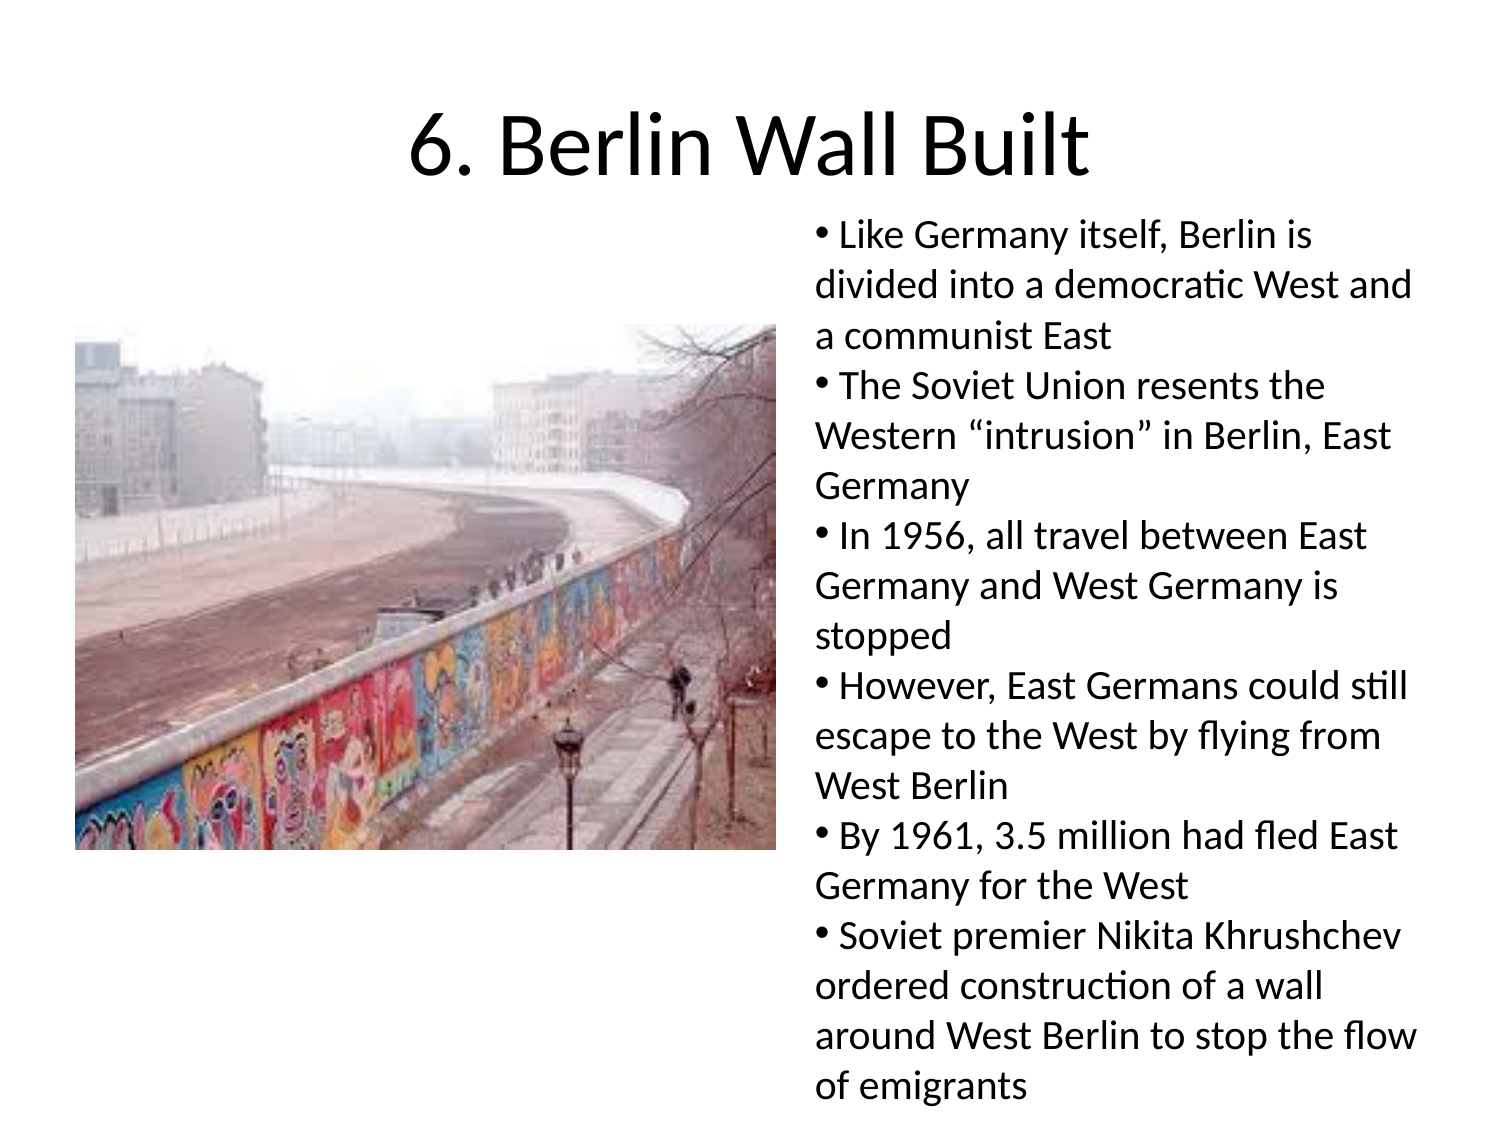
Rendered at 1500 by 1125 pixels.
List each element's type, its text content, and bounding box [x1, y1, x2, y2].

title 6. Berlin Wall Built [75, 45, 1425, 233]
text_box Like Germany itself, Berlin is divided into a democratic West and a communist East The Soviet Union resents the Western “intrusion” in Berlin, East Germany In 1956, all travel between East Germany and West Germany is stopped However, East Germans could still escape to the West by flying from West Berlin By 1961, 3.5 million had fled East Germany for the West Soviet premier Nikita Khrushchev ordered construction of a wall around West Berlin to stop the flow of emigrants [800, 199, 1438, 1116]
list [74, 324, 777, 851]
